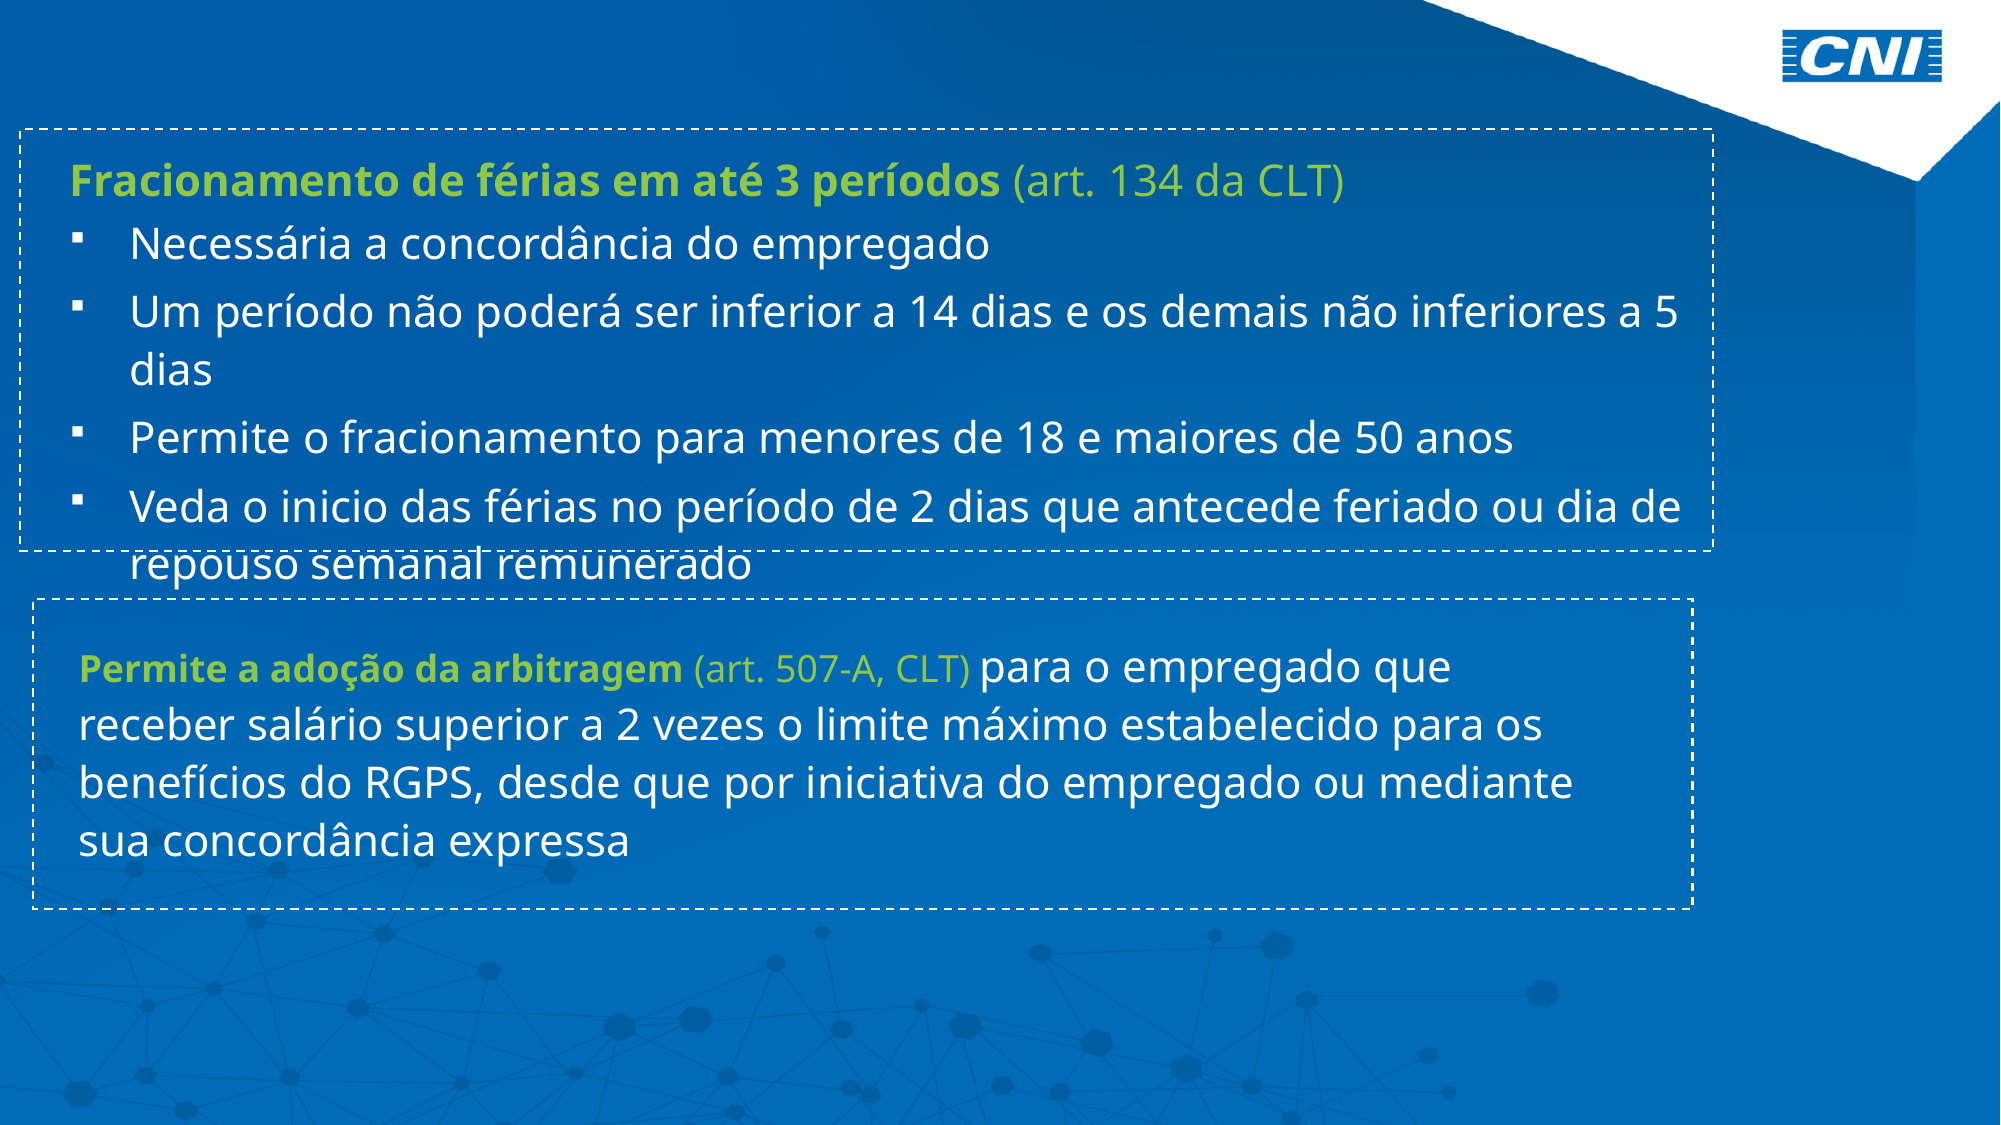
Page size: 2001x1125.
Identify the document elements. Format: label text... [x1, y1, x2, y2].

text_box [32, 598, 1694, 910]
picture [0, 0, 2000, 1125]
text_box [19, 128, 1714, 552]
text_box Fracionamento de férias em até 3 períodos (art. 134 da CLT) Necessária a concordância do empregado Um período não poderá ser inferior a 14 dias e os demais não inferiores a 5 dias Permite o fracionamento para menores de 18 e maiores de 50 anos Veda o inicio das férias no período de 2 dias que antecede feriado ou dia de repouso semanal remunerado [50, 138, 1733, 599]
